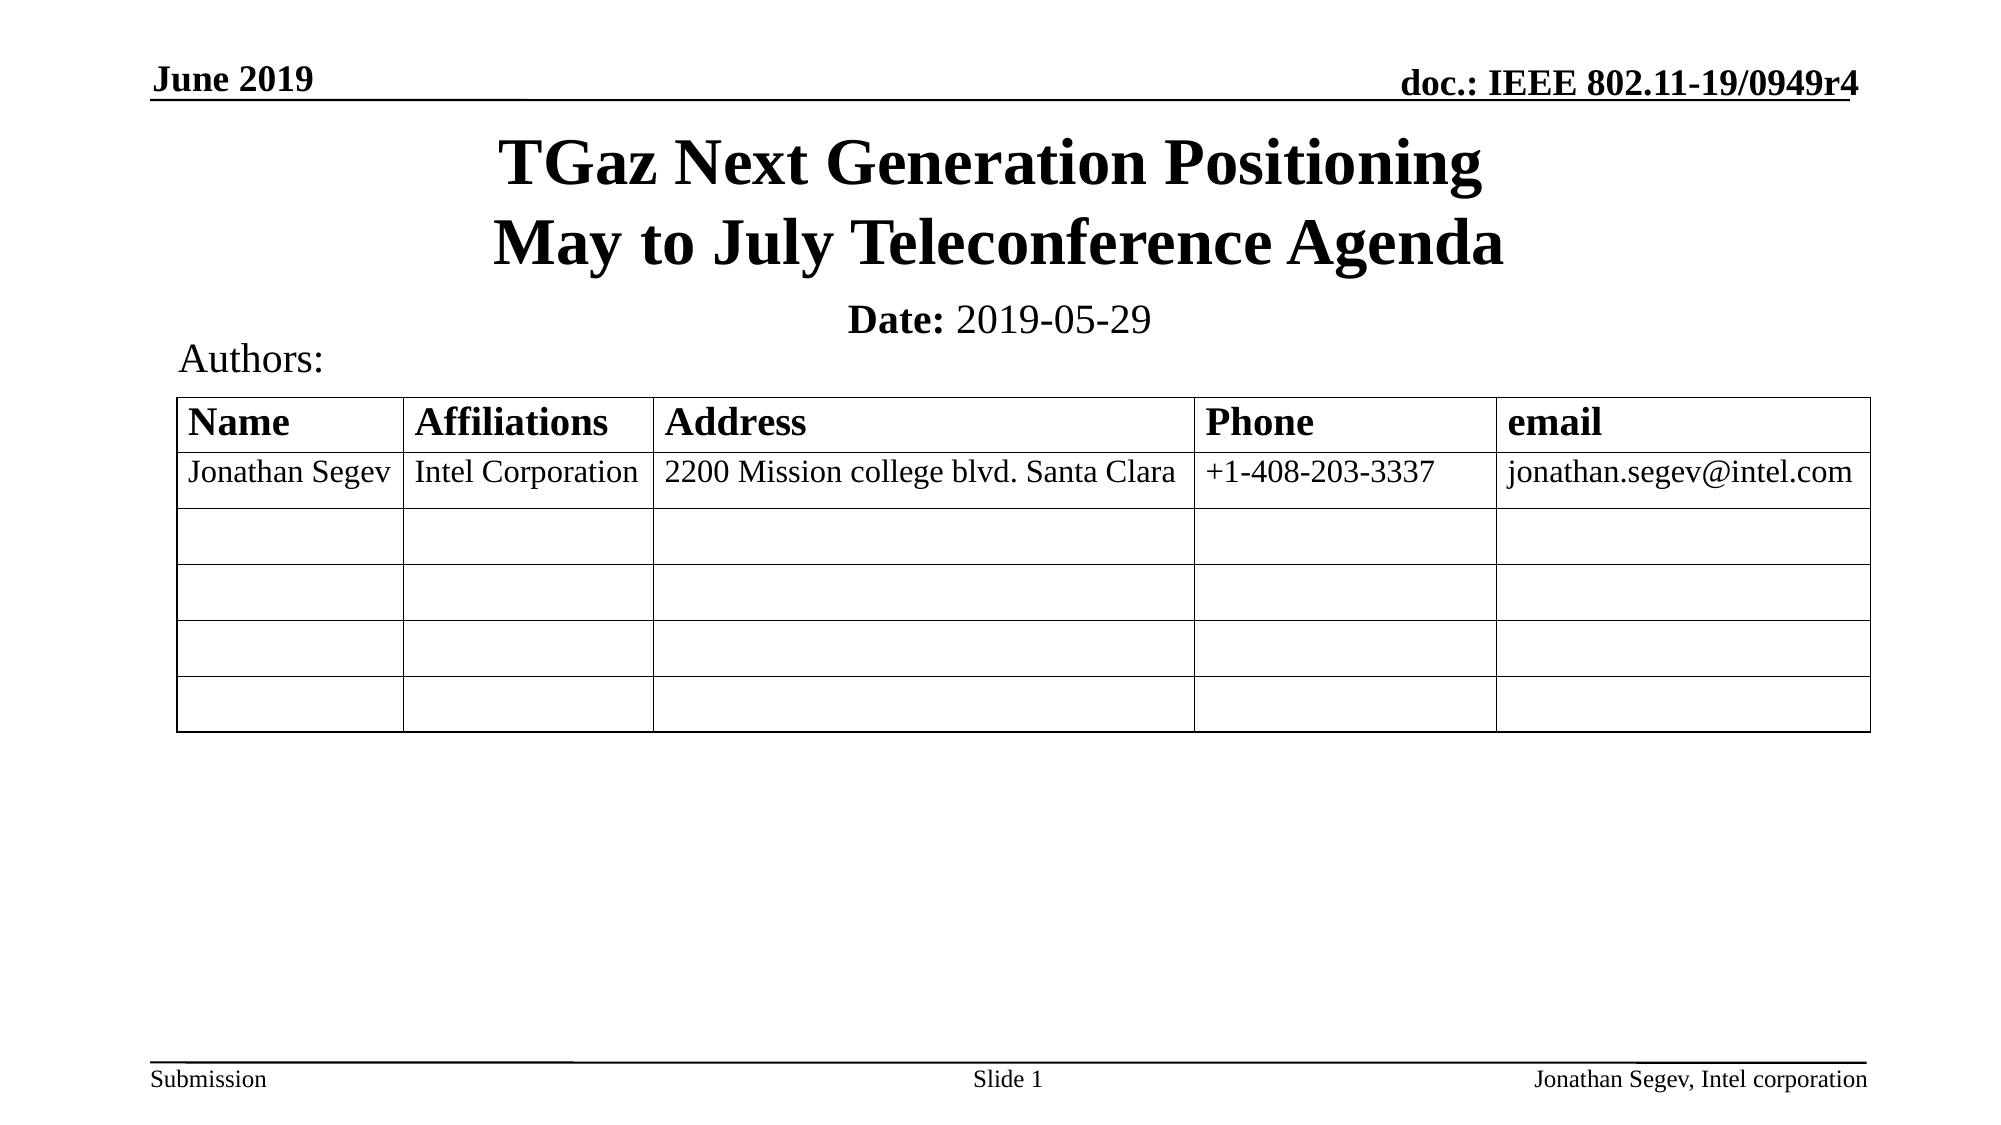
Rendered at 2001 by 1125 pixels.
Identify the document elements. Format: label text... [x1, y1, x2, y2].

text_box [161, 396, 1892, 802]
text_box Authors: [162, 323, 401, 387]
title TGaz Next Generation Positioning May to July Teleconference Agenda [149, 76, 1851, 319]
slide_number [152, 54, 563, 100]
subtitle Date: 2019-05-29 [299, 283, 1701, 363]
footer Jonathan Segev, Intel corporation [1171, 1061, 1869, 1093]
slide_number Slide 1 [950, 1061, 1067, 1123]
